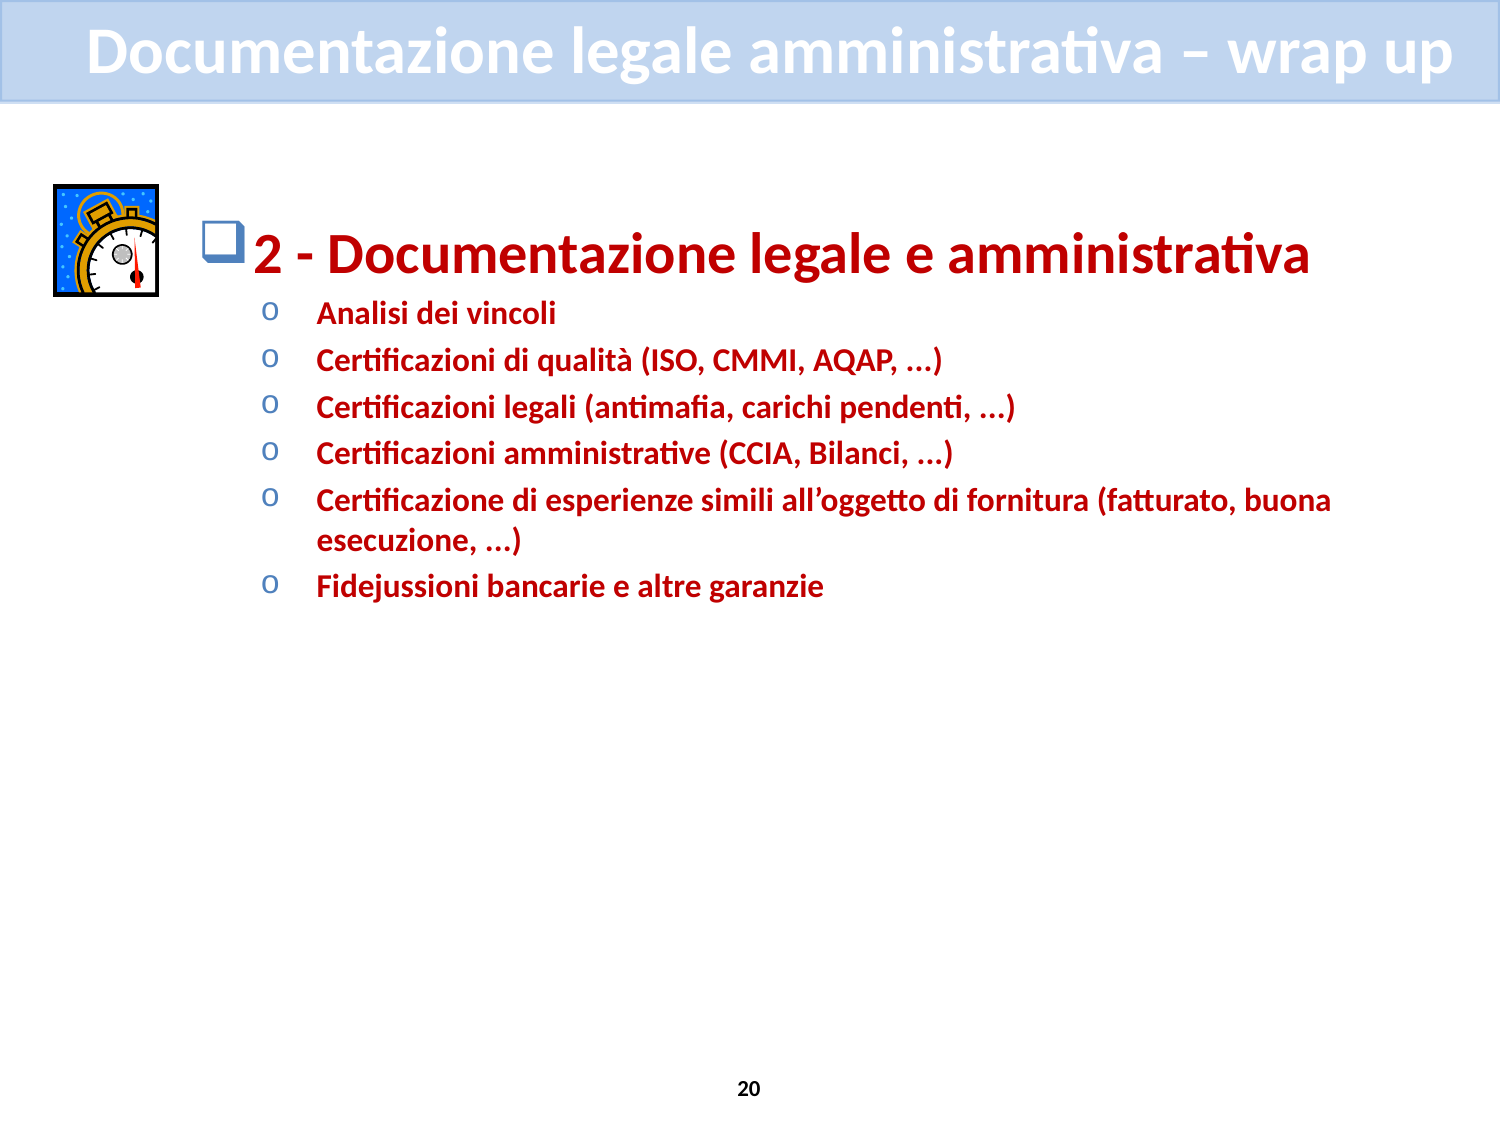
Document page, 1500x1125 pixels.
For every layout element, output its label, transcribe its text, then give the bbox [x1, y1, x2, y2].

text_box Documentazione legale amministrativa – wrap up [0, 0, 1471, 95]
text_box 2 - Documentazione legale e amministrativa Analisi dei vincoli Certificazioni di qualità (ISO, CMMI, AQAP, ...) Certificazioni legali (antimafia, carichi pendenti, ...) Certificazioni amministrative (CCIA, Bilanci, ...) Certificazione di esperienze simili all’oggetto di fornitura (fatturato, buona esecuzione, ...) Fidejussioni bancarie e altre garanzie [182, 172, 1472, 654]
text_box 20 [573, 1057, 924, 1118]
picture [52, 184, 160, 297]
